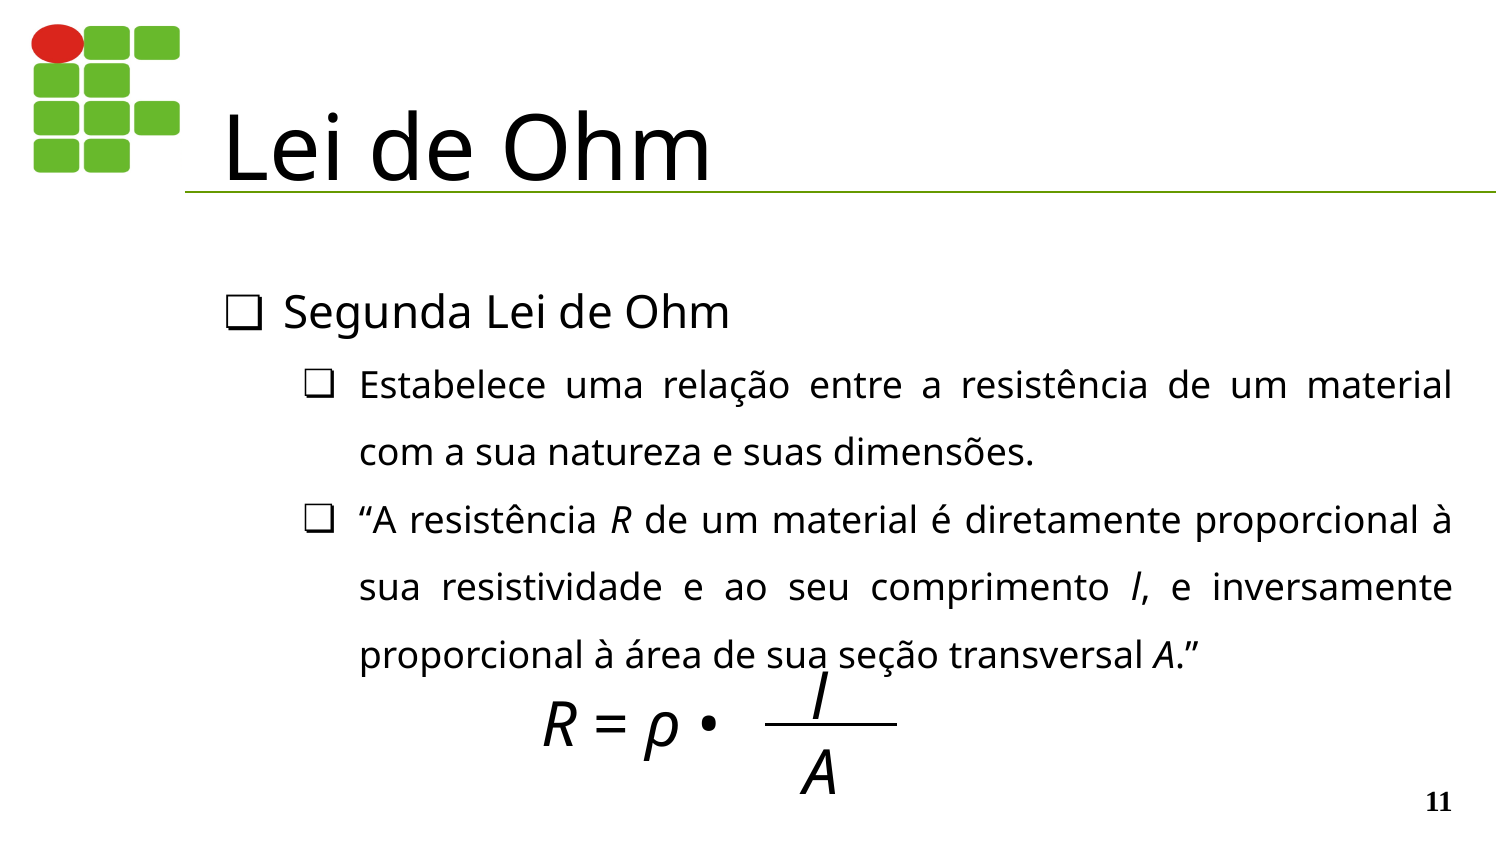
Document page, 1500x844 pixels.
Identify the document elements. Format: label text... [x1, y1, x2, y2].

text_box l [780, 642, 899, 717]
text_box ‹#› [1155, 768, 1468, 825]
picture [29, 23, 182, 174]
title Lei de Ohm [206, 26, 1468, 207]
list Segunda Lei de Ohm Estabelece uma relação entre a resistência de um material com a sua natureza e suas dimensões. “A resistência R de um material é diretamente proporcional à sua resistividade e ao seu comprimento l, e inversamente proporcional à área de sua seção transversal A.” [193, 248, 1469, 666]
text_box A [788, 717, 908, 830]
text_box R = ρ • [526, 668, 789, 781]
